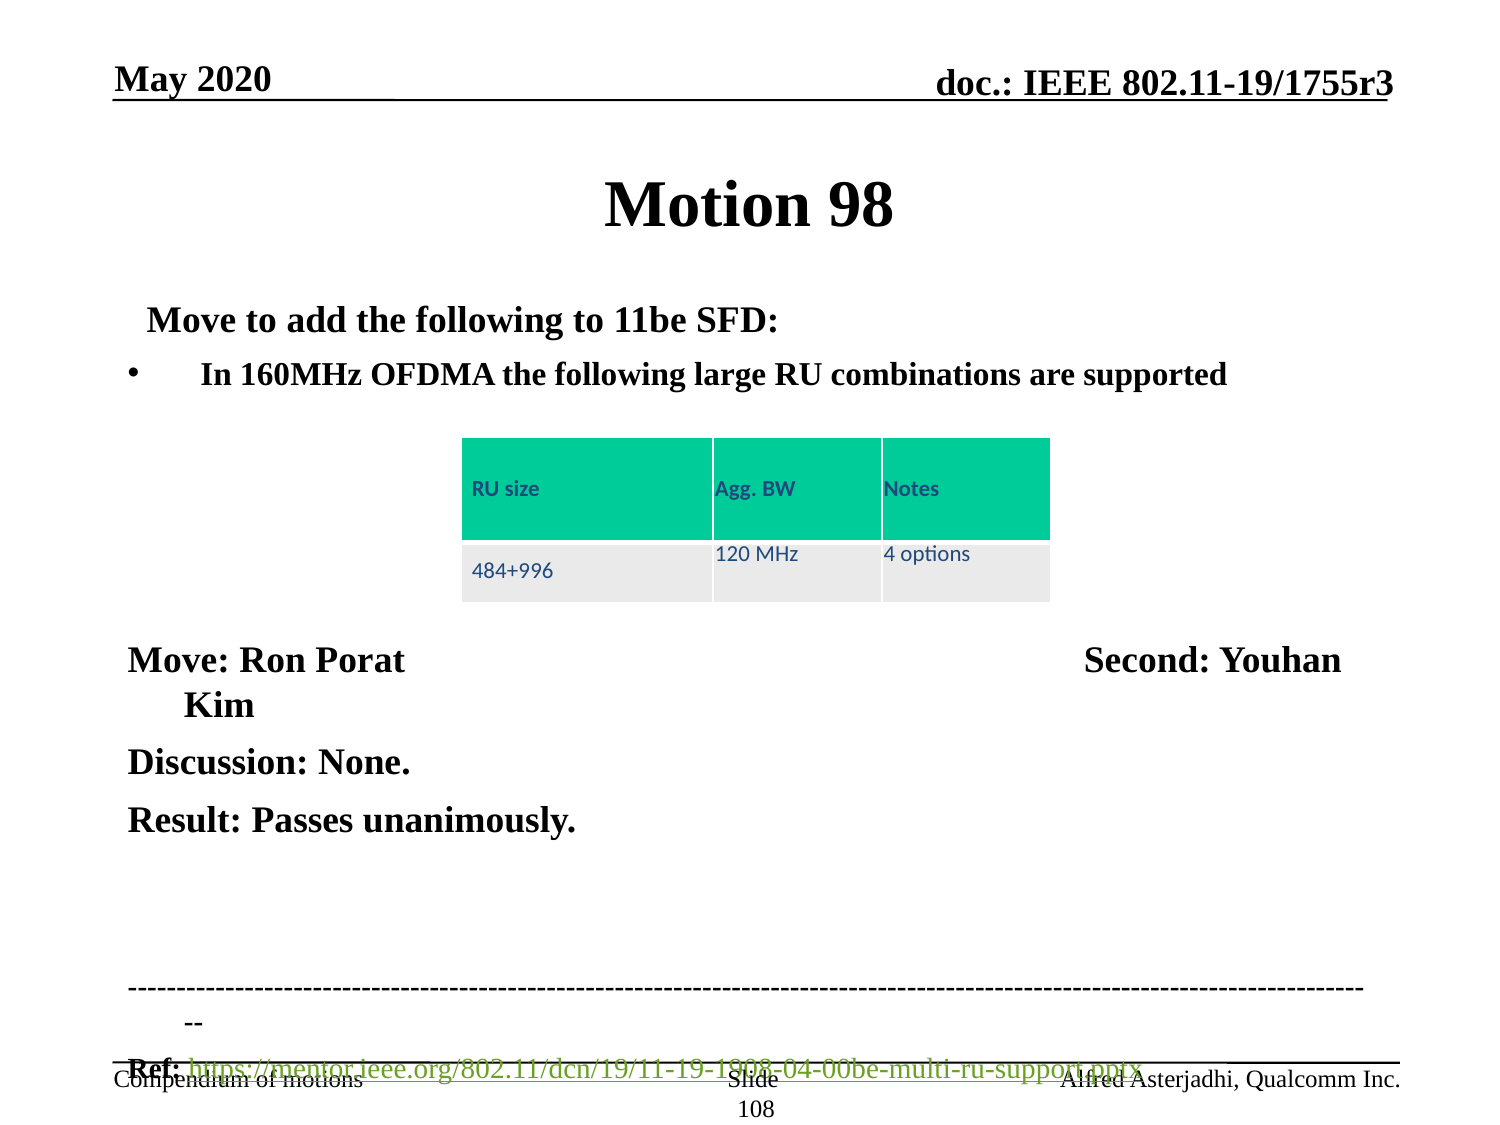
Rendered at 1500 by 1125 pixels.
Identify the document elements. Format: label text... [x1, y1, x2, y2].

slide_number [114, 54, 423, 100]
table_cell 4 options [883, 545, 1050, 602]
table_cell 120 MHz [714, 545, 881, 602]
slide_number Slide 108 [712, 1061, 800, 1123]
title Motion 98 [112, 112, 1388, 286]
list Move to add the following to 11be SFD: In 160MHz OFDMA the following large RU combinations are supported Move: Ron Porat Second: Youhan Kim Discussion: None. Result: Passes unanimously. --------------------------------------------------------------------------------------------------------------------------------- Ref: https://mentor.ieee.org/802.11/dcn/19/11-19-1908-04-00be-multi-ru-support.pptx [112, 286, 1388, 1071]
table_cell 484+996 [462, 545, 712, 602]
table_header RU size [462, 438, 712, 540]
table_header Notes [883, 438, 1050, 540]
footer Alfred Asterjadhi, Qualcomm Inc. [878, 1061, 1402, 1093]
table_header Agg. BW [714, 438, 881, 540]
